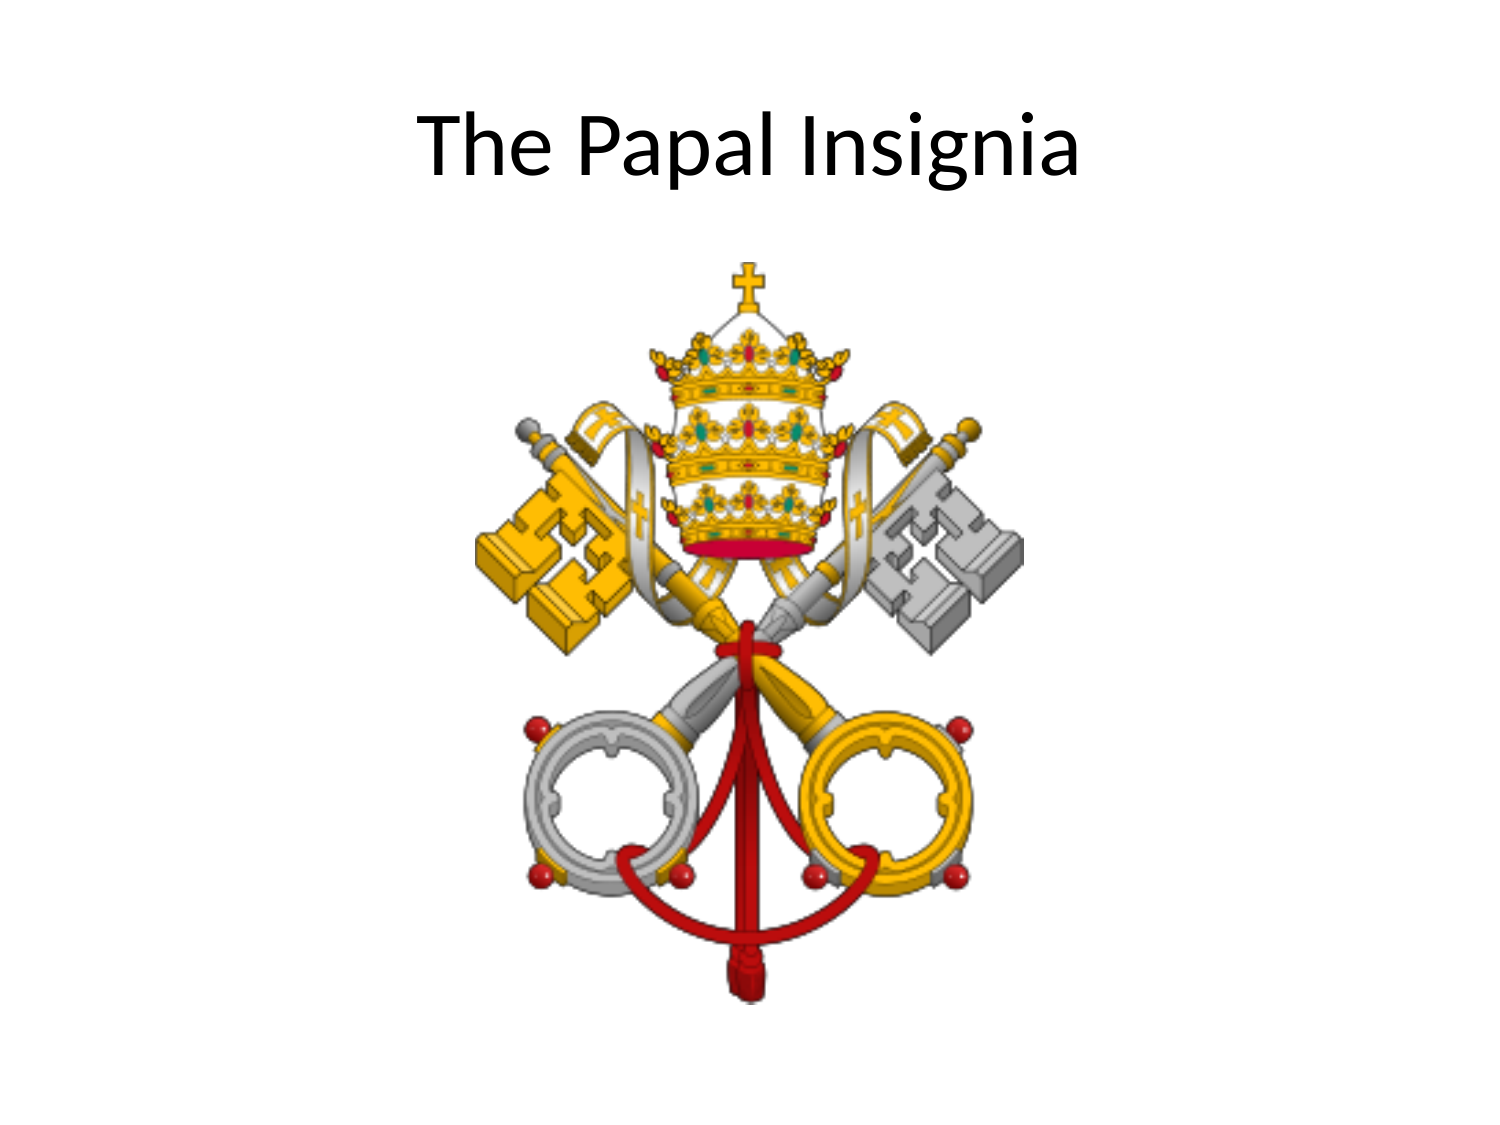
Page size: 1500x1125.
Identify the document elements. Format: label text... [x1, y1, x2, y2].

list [74, 262, 1426, 1006]
title The Papal Insignia [75, 45, 1425, 233]
